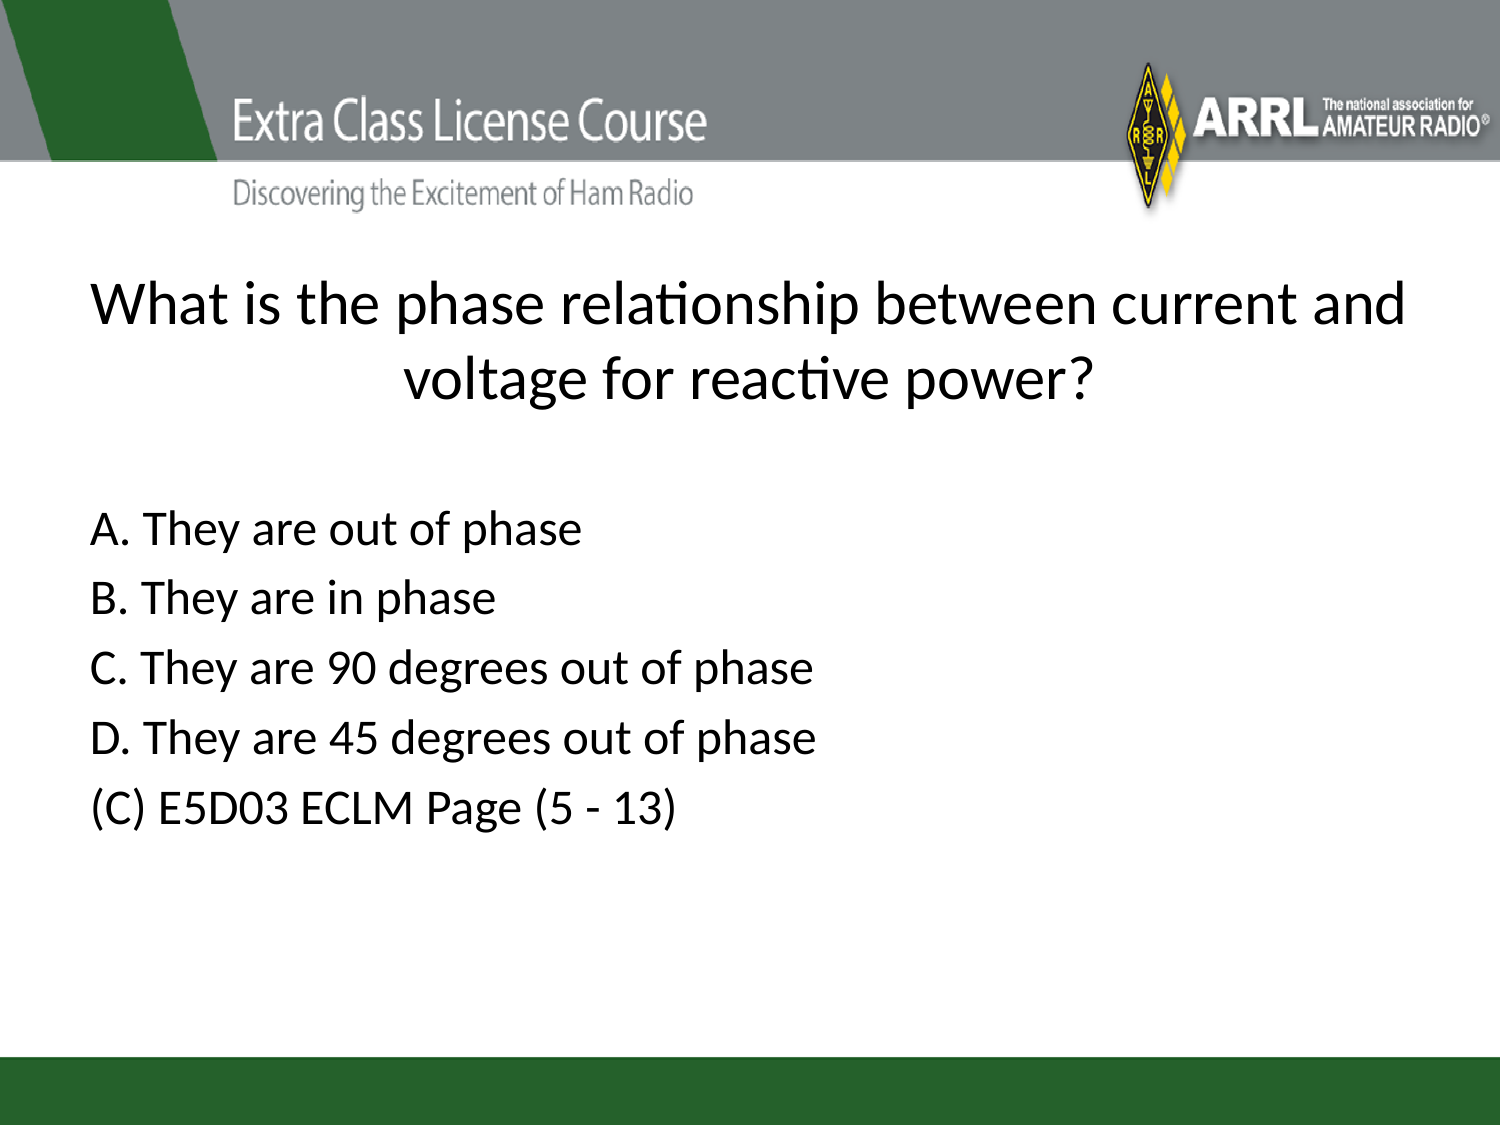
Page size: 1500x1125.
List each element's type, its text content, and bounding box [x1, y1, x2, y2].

title What is the phase relationship between current and voltage for reactive power? [75, 254, 1425, 435]
list A. They are out of phase B. They are in phase C. They are 90 degrees out of phase D. They are 45 degrees out of phase (C) E5D03 ECLM Page (5 - 13) [75, 487, 1425, 1005]
picture [0, 0, 1500, 1125]
